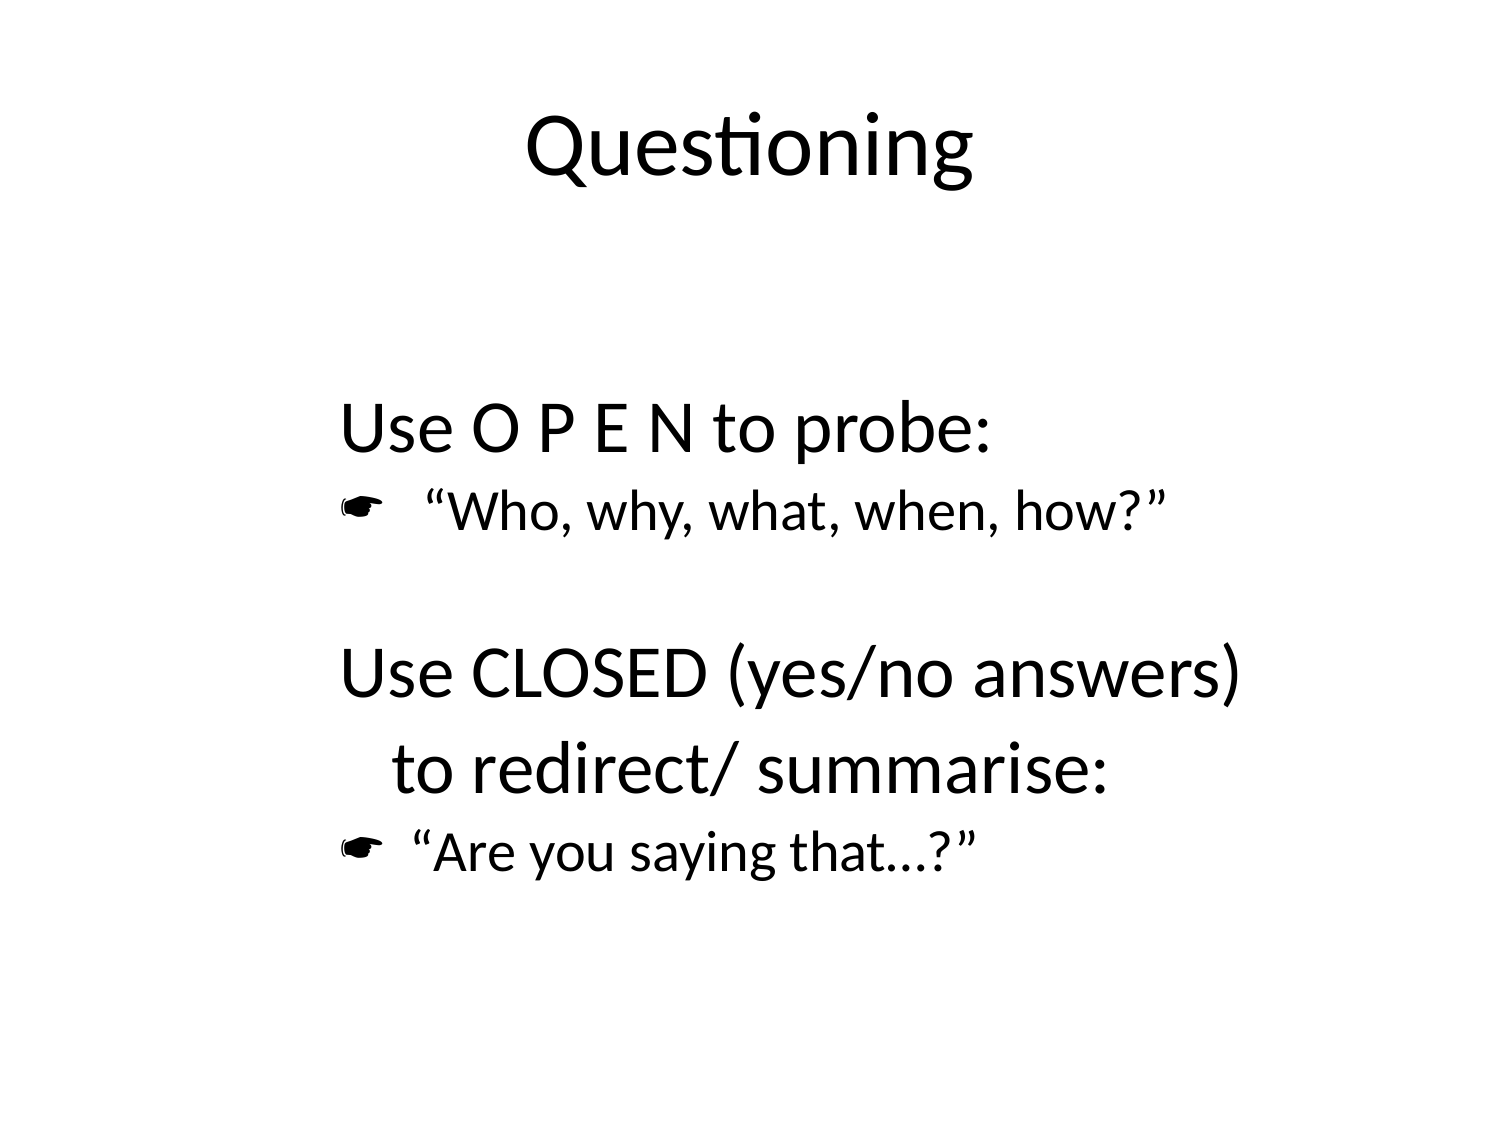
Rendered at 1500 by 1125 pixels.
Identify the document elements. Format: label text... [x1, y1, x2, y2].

list Use O P E N to probe: “Who, why, what, when, how?” Use CLOSED (yes/no answers) to redirect/ summarise: “Are you saying that…?” [324, 275, 1388, 1000]
title Questioning [75, 45, 1425, 233]
